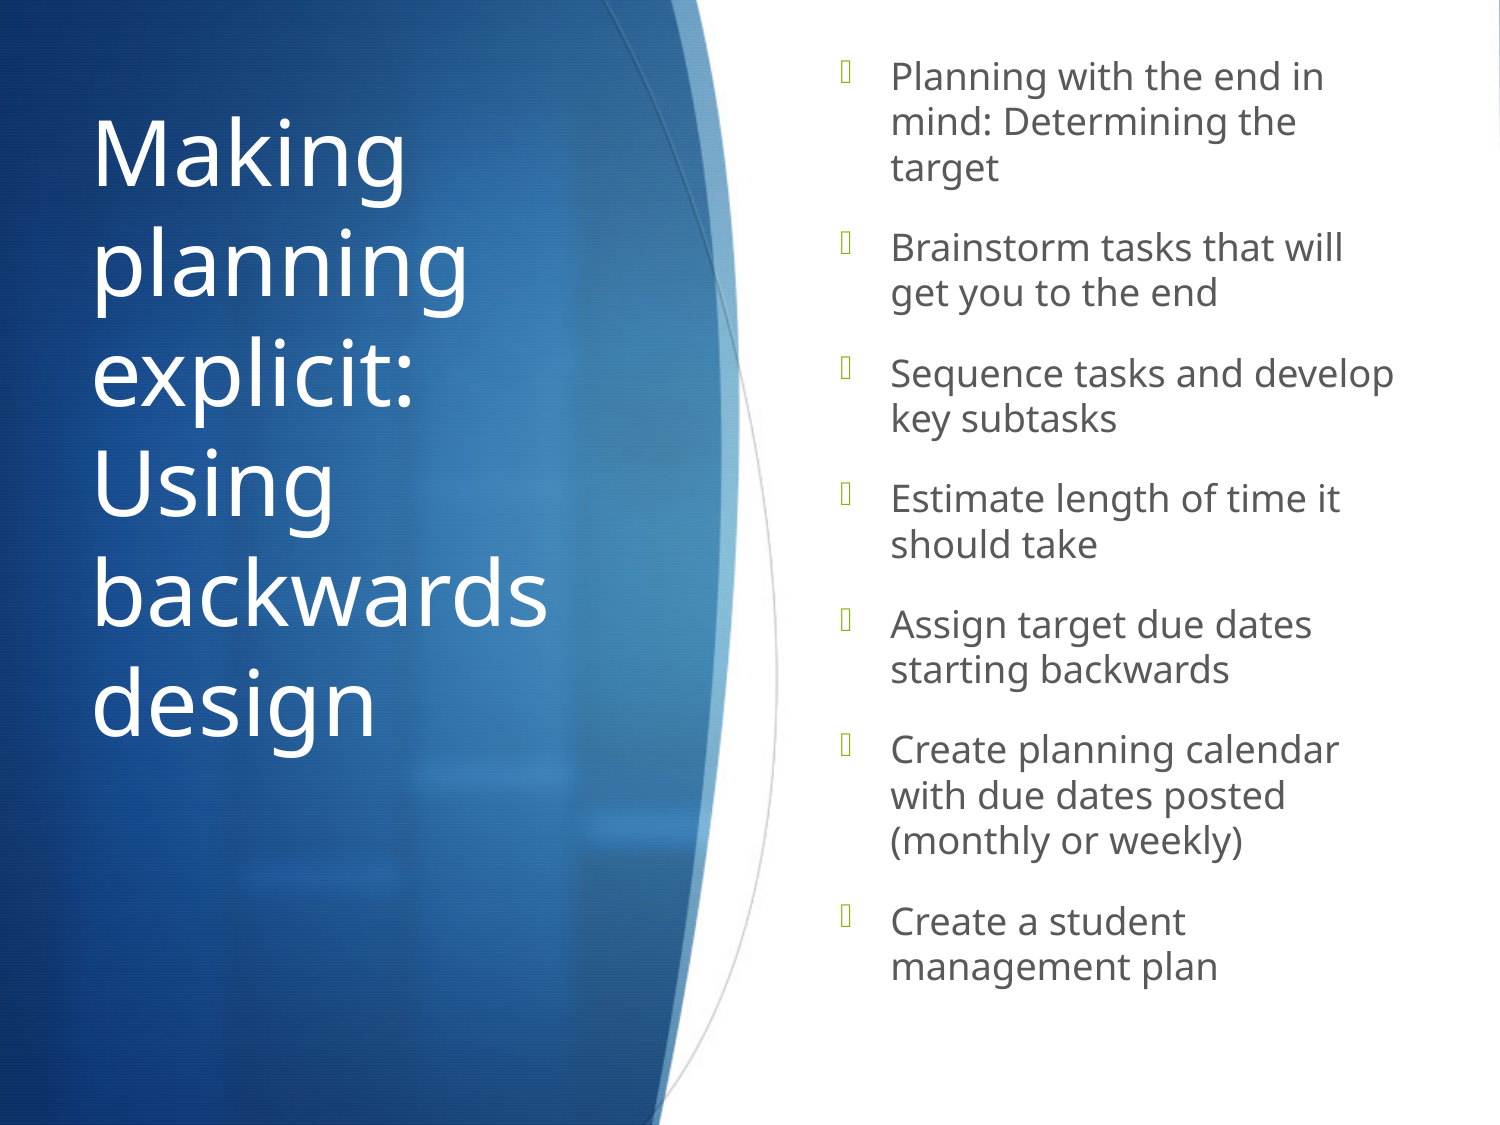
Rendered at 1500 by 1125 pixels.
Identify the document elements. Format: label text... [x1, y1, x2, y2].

title Making planning explicit: Using backwards design [75, 0, 634, 763]
picture [0, 0, 1500, 1125]
list Planning with the end in mind: Determining the target Brainstorm tasks that will get you to the end Sequence tasks and develop key subtasks Estimate length of time it should take Assign target due dates starting backwards Create planning calendar with due dates posted (monthly or weekly) Create a student management plan [825, 44, 1425, 1005]
